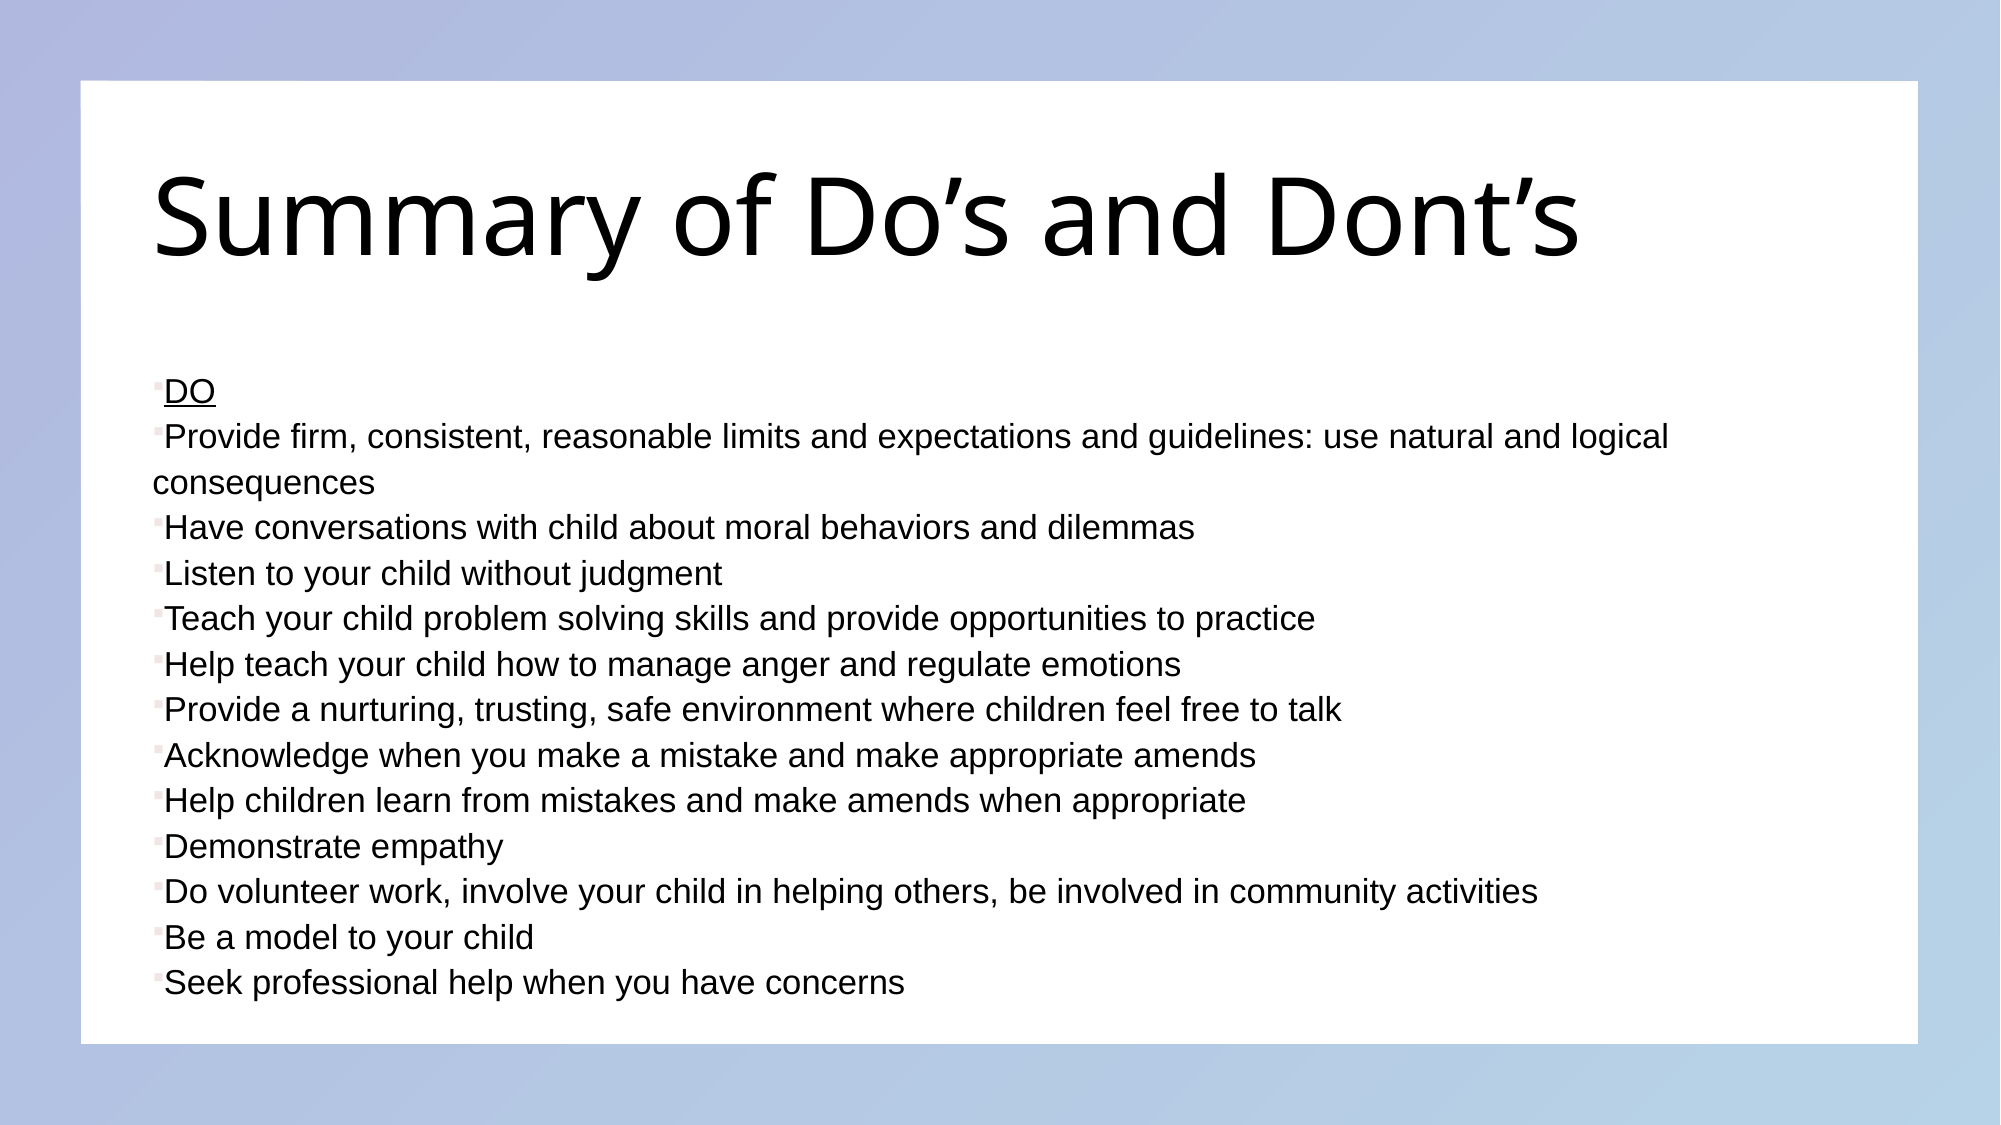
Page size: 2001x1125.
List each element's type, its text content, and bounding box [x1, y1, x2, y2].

title Summary of Do’s and Dont’s [137, 111, 1863, 330]
list DO Provide firm, consistent, reasonable limits and expectations and guidelines: use natural and logical consequences Have conversations with child about moral behaviors and dilemmas Listen to your child without judgment Teach your child problem solving skills and provide opportunities to practice Help teach your child how to manage anger and regulate emotions Provide a nurturing, trusting, safe environment where children feel free to talk Acknowledge when you make a mistake and make appropriate amends Help children learn from mistakes and make amends when appropriate Demonstrate empathy Do volunteer work, involve your child in helping others, be involved in community activities Be a model to your child Seek professional help when you have concerns [137, 357, 1863, 1014]
